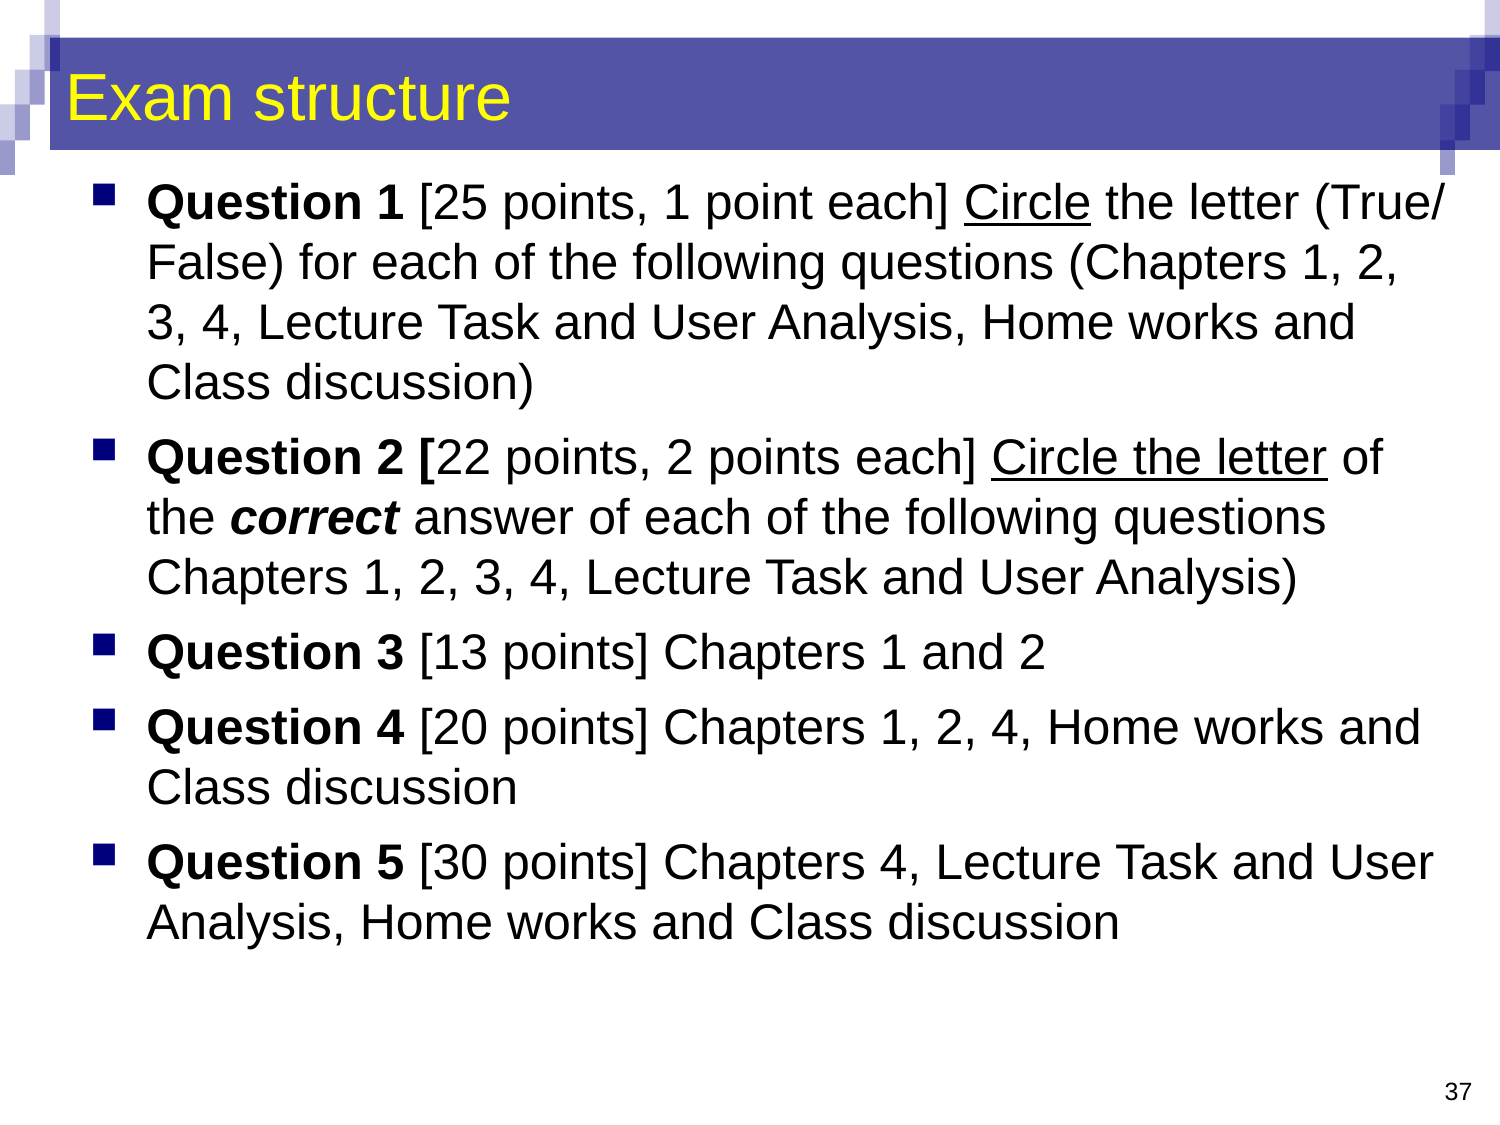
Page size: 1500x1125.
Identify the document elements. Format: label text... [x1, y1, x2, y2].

list Question 1 [25 points, 1 point each] Circle the letter (True/ False) for each of the following questions (Chapters 1, 2, 3, 4, Lecture Task and User Analysis, Home works and Class discussion) Question 2 [22 points, 2 points each] Circle the letter of the correct answer of each of the following questions Chapters 1, 2, 3, 4, Lecture Task and User Analysis) Question 3 [13 points] Chapters 1 and 2 Question 4 [20 points] Chapters 1, 2, 4, Home works and Class discussion Question 5 [30 points] Chapters 4, Lecture Task and User Analysis, Home works and Class discussion [74, 162, 1463, 1051]
slide_number 37 [1137, 1062, 1488, 1113]
title Exam structure [49, 37, 1500, 151]
